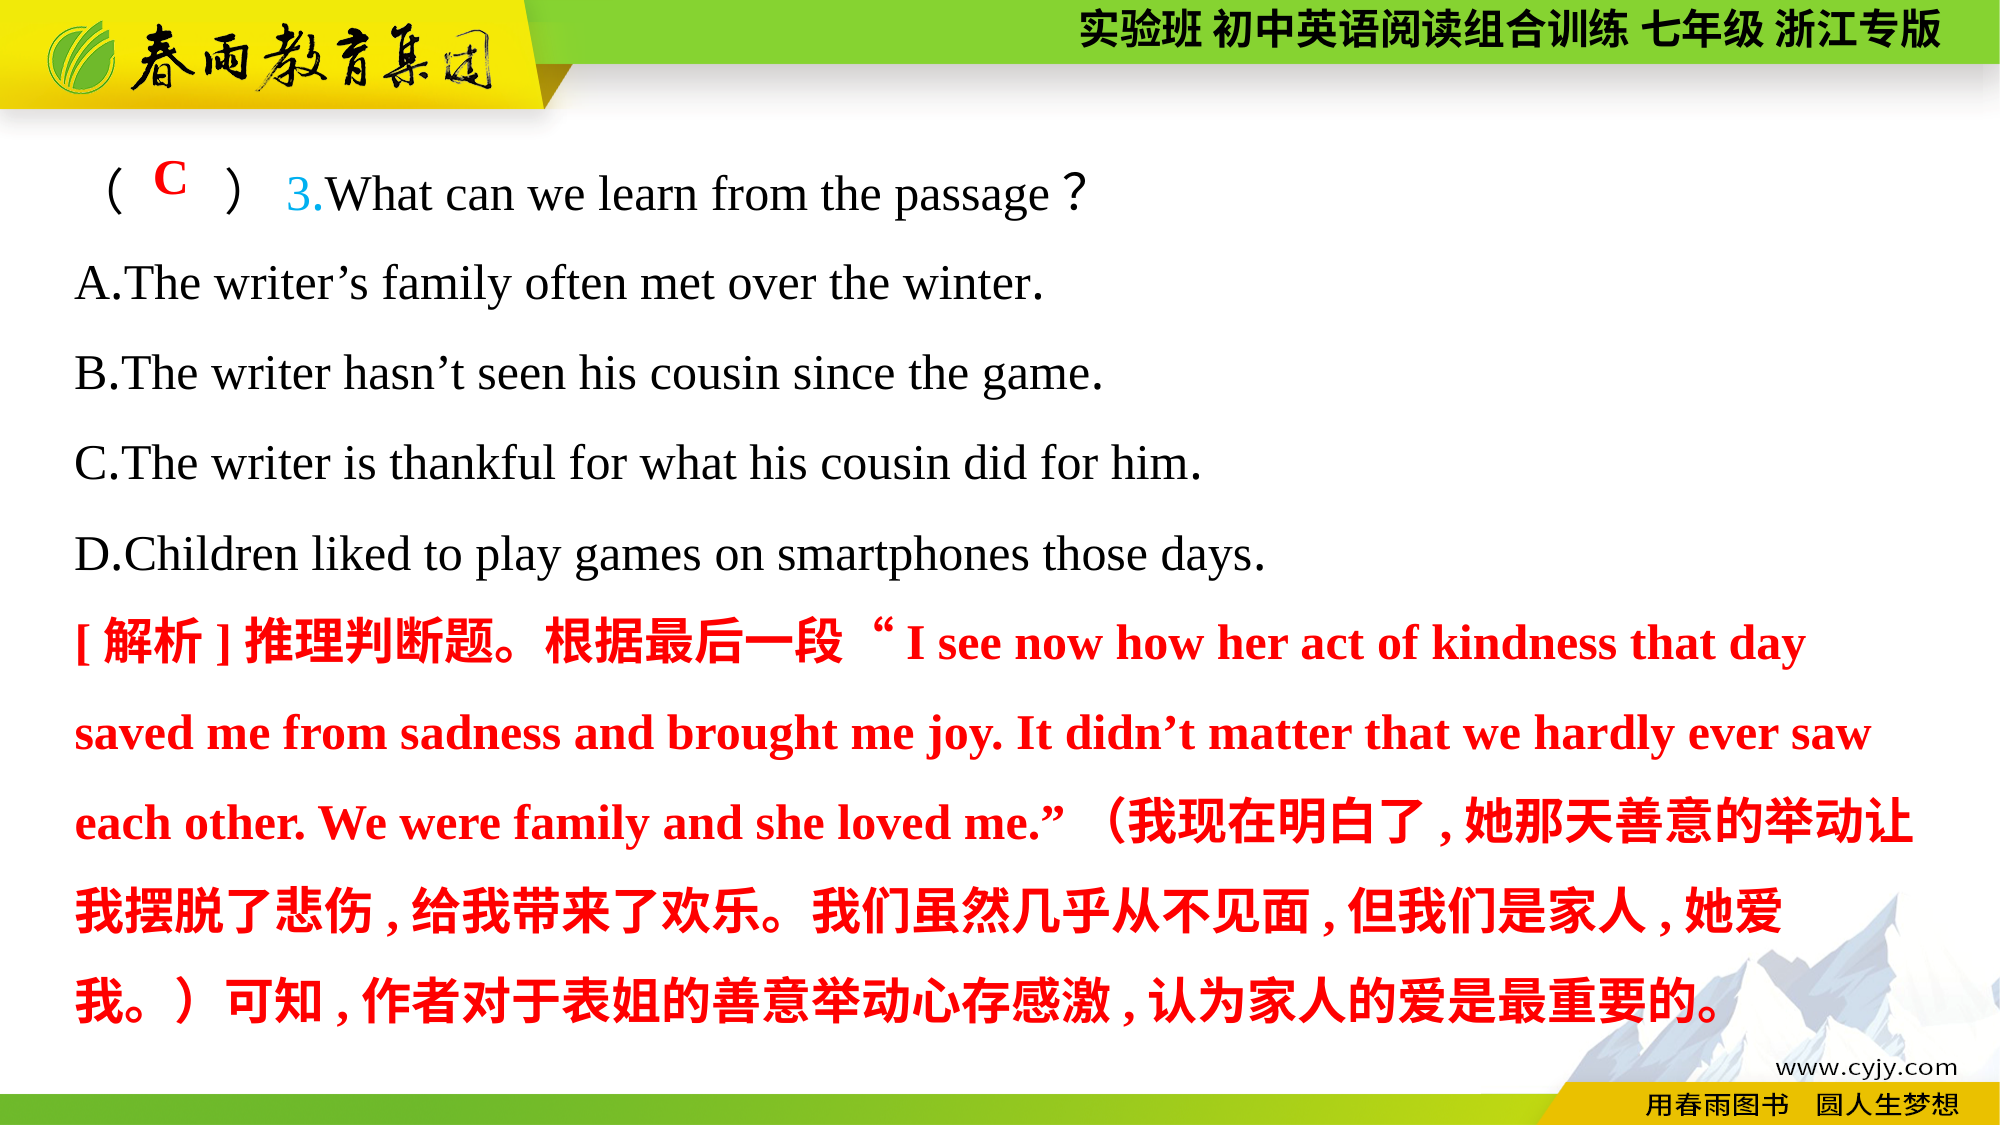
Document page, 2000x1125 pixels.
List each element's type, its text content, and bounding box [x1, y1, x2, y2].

picture [0, 0, 2000, 1125]
list （ ）3.What can we learn from the passage？ A.The writer’s family often met over the winter. B.The writer hasn’t seen his cousin since the game. C.The writer is thankful for what his cousin did for him. D.Children liked to play games on smartphones those days. [59, 122, 1944, 572]
text_box C [138, 137, 204, 212]
text_box [解析]推理判断题。根据最后一段“I see now how her act of kindness that day saved me from sadness and brought me joy. It didn’t matter that we hardly ever saw each other. We were family and she loved me.”（我现在明白了,她那天善意的举动让我摆脱了悲伤,给我带来了欢乐。我们虽然几乎从不见面,但我们是家人,她爱我。）可知,作者对于表姐的善意举动心存感激,认为家人的爱是最重要的。 [59, 572, 1944, 1037]
